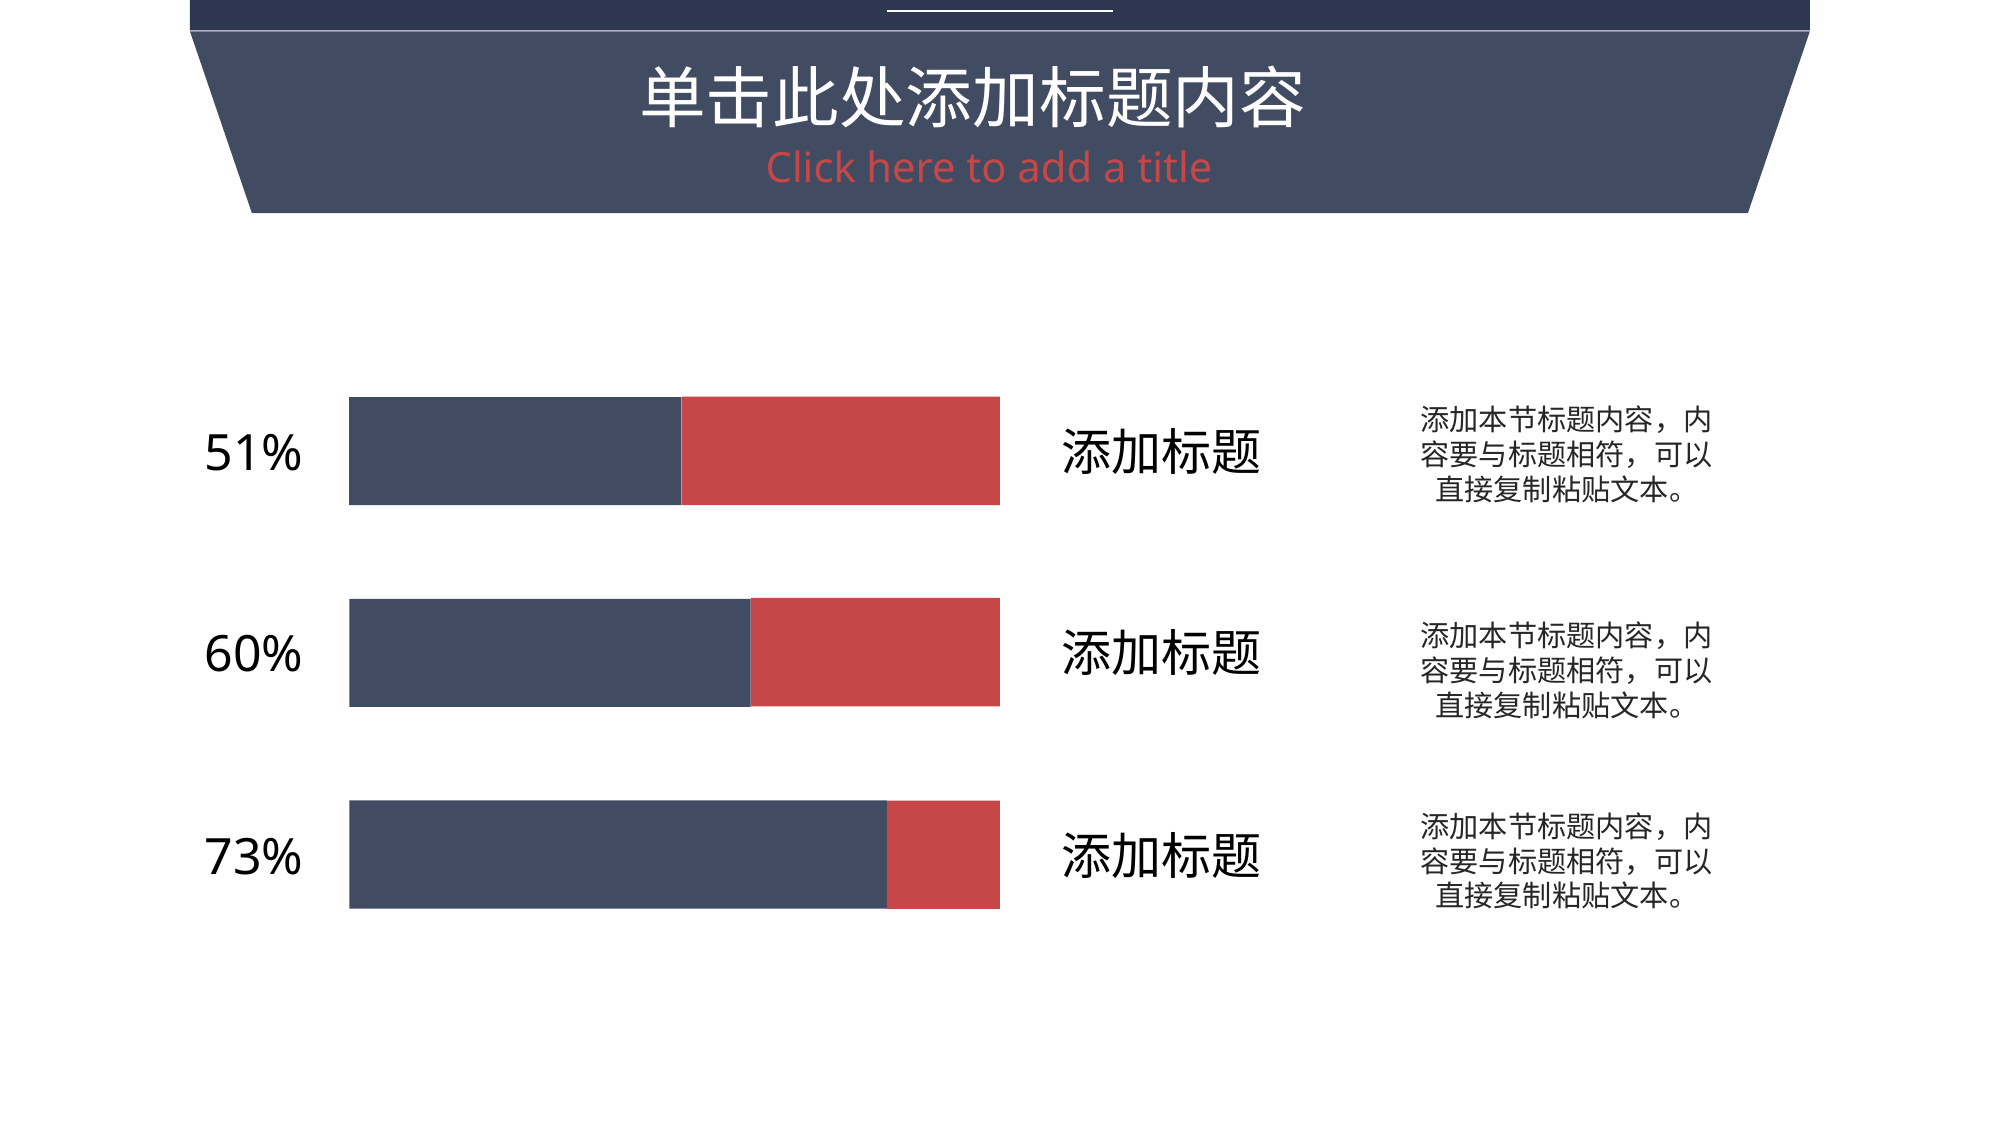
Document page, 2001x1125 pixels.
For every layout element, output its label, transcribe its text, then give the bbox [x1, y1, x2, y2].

text_box 添加标题 [1046, 614, 1280, 689]
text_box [349, 396, 1000, 506]
text_box 添加本节标题内容，内容要与标题相符，可以直接复制粘贴文本。 [1404, 393, 1729, 514]
text_box 73% [190, 816, 323, 892]
text_box 51% [190, 412, 323, 488]
text_box 添加标题 [1046, 816, 1280, 892]
text_box 添加本节标题内容，内容要与标题相符，可以直接复制粘贴文本。 [1404, 610, 1729, 730]
text_box 添加标题 [1046, 412, 1280, 488]
text_box 添加本节标题内容，内容要与标题相符，可以直接复制粘贴文本。 [1404, 800, 1729, 921]
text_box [189, 0, 1810, 213]
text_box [349, 597, 1000, 707]
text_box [349, 800, 1000, 910]
text_box 60% [190, 614, 323, 689]
